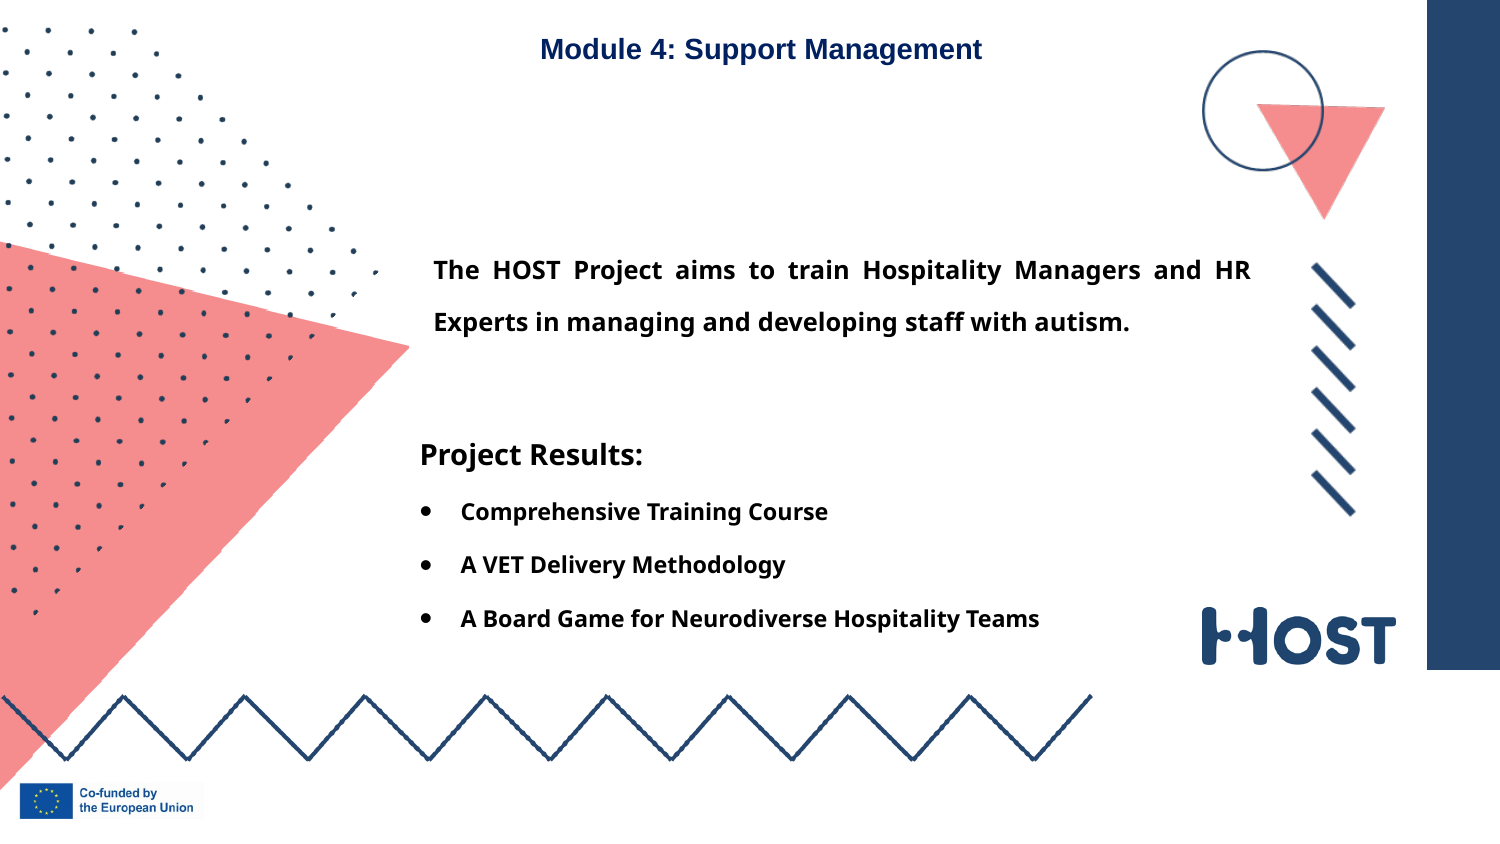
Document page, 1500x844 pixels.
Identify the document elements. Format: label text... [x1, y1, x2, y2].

picture [1310, 261, 1357, 519]
text_box Module 4: Support Management [525, 10, 1130, 73]
picture [1268, 607, 1396, 665]
list The HOST Project aims to train Hospitality Managers and HR Experts in managing and developing staff with autism. Project Results: Comprehensive Training Course A VET Delivery Methodology A Board Game for Neurodiverse Hospitality Teams [404, 220, 1268, 667]
picture [1202, 50, 1385, 220]
picture [1427, 0, 1500, 670]
picture [0, 23, 1093, 844]
